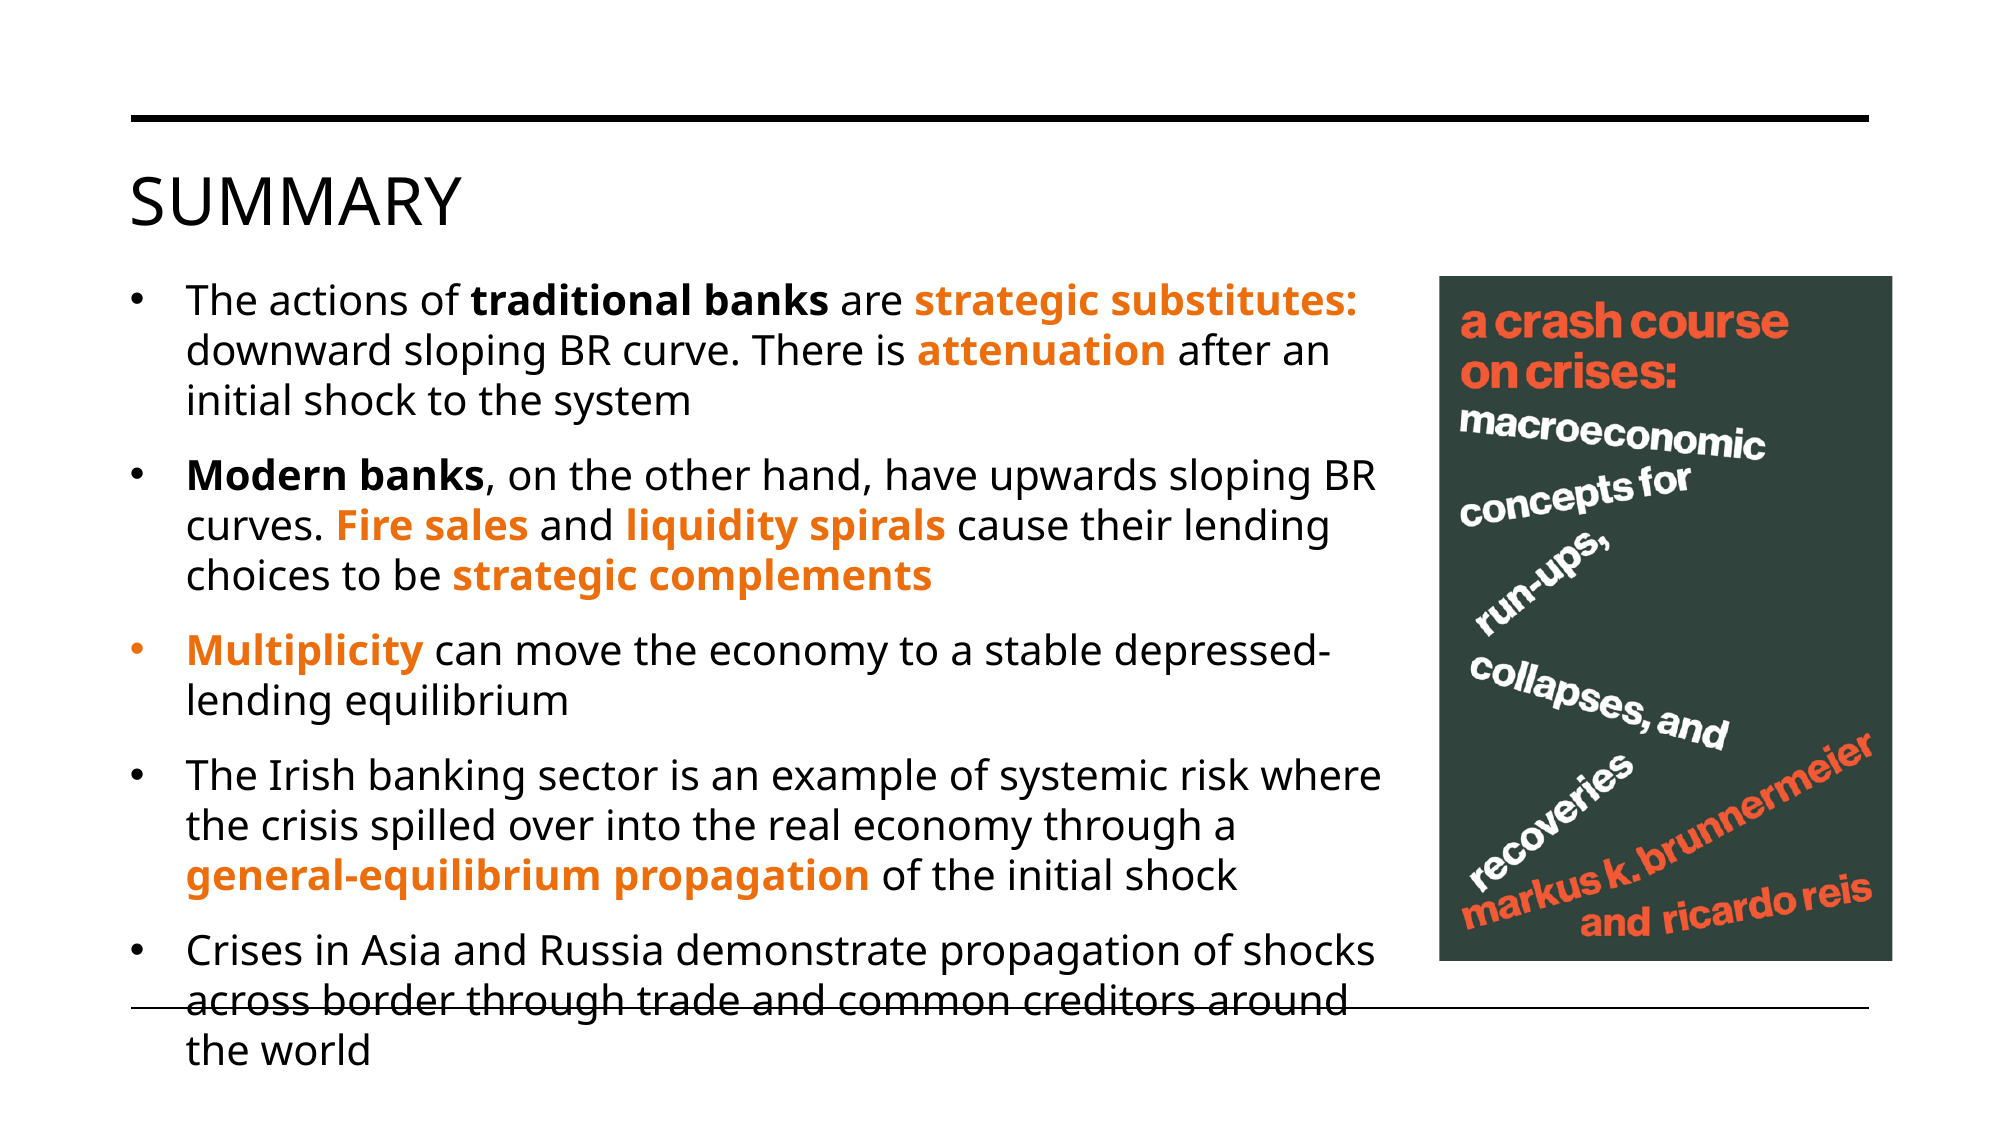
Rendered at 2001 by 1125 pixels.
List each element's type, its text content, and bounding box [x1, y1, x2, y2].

list The actions of traditional banks are strategic substitutes: downward sloping BR curve. There is attenuation after an initial shock to the system Modern banks, on the other hand, have upwards sloping BR curves. Fire sales and liquidity spirals cause their lending choices to be strategic complements Multiplicity can move the economy to a stable depressed-lending equilibrium The Irish banking sector is an example of systemic risk where the crisis spilled over into the real economy through a general-equilibrium propagation of the initial shock Crises in Asia and Russia demonstrate propagation of shocks across border through trade and common creditors around the world [114, 265, 1418, 973]
picture [1439, 276, 1893, 961]
title Summary [114, 151, 944, 265]
